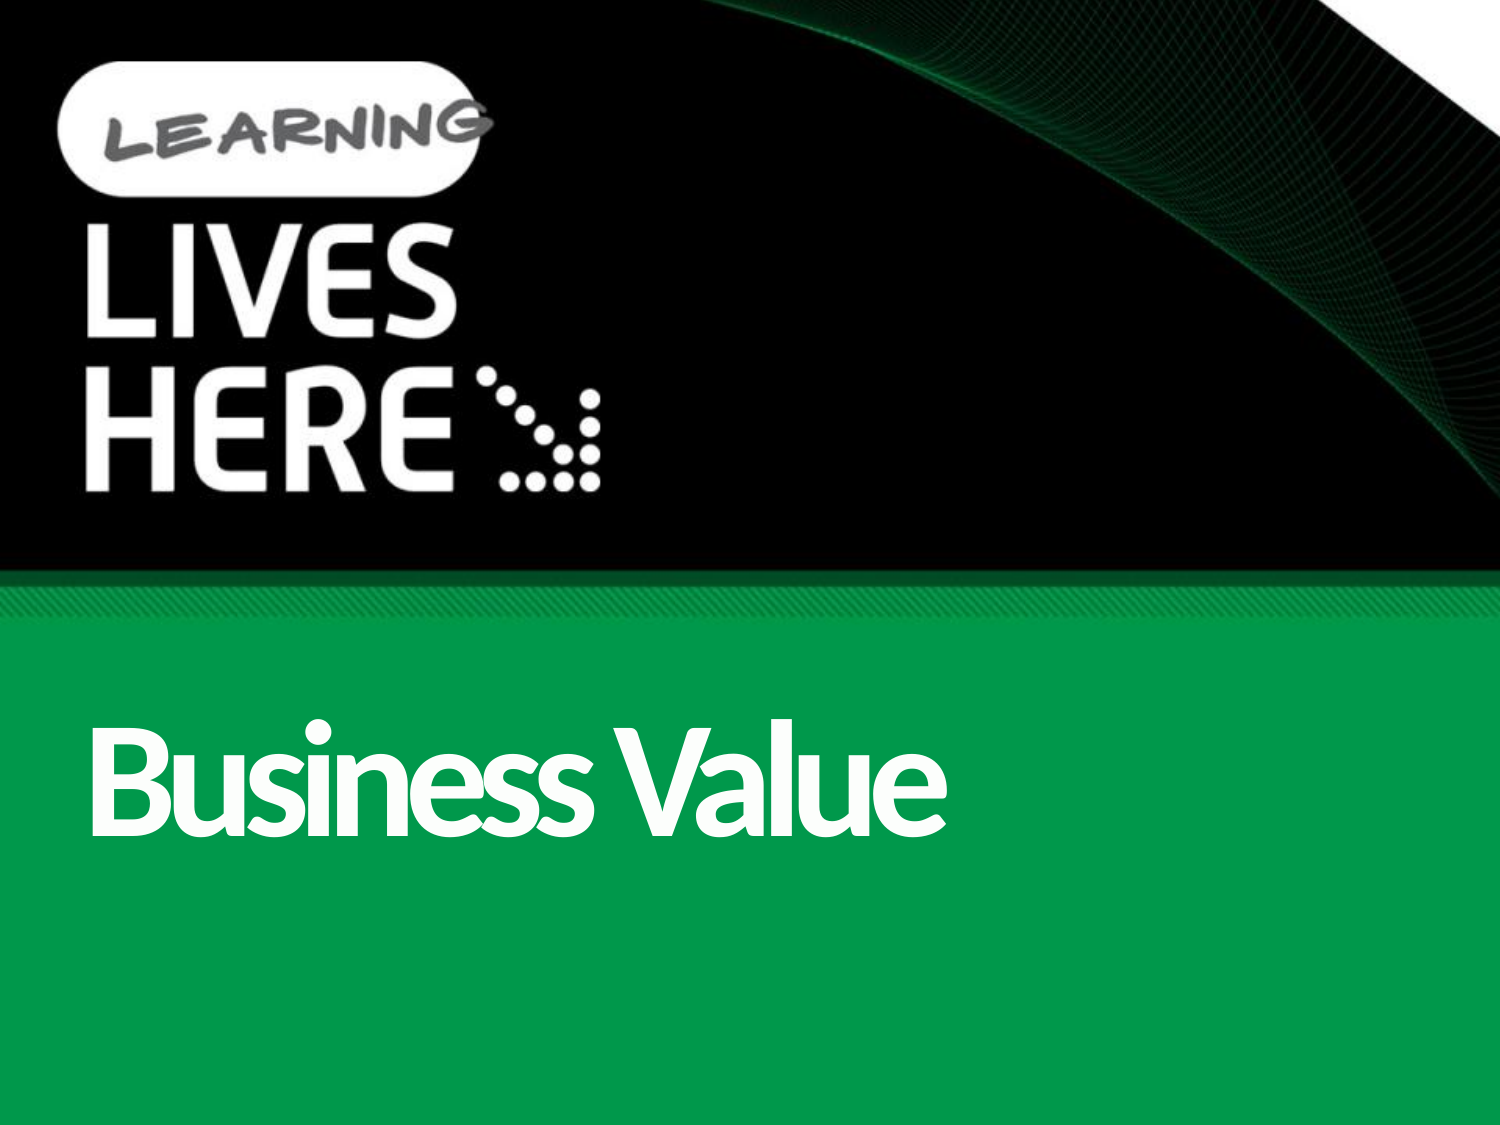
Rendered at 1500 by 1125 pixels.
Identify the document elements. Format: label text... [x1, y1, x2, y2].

list Business Value [83, 692, 1344, 867]
picture [0, 0, 1500, 1125]
